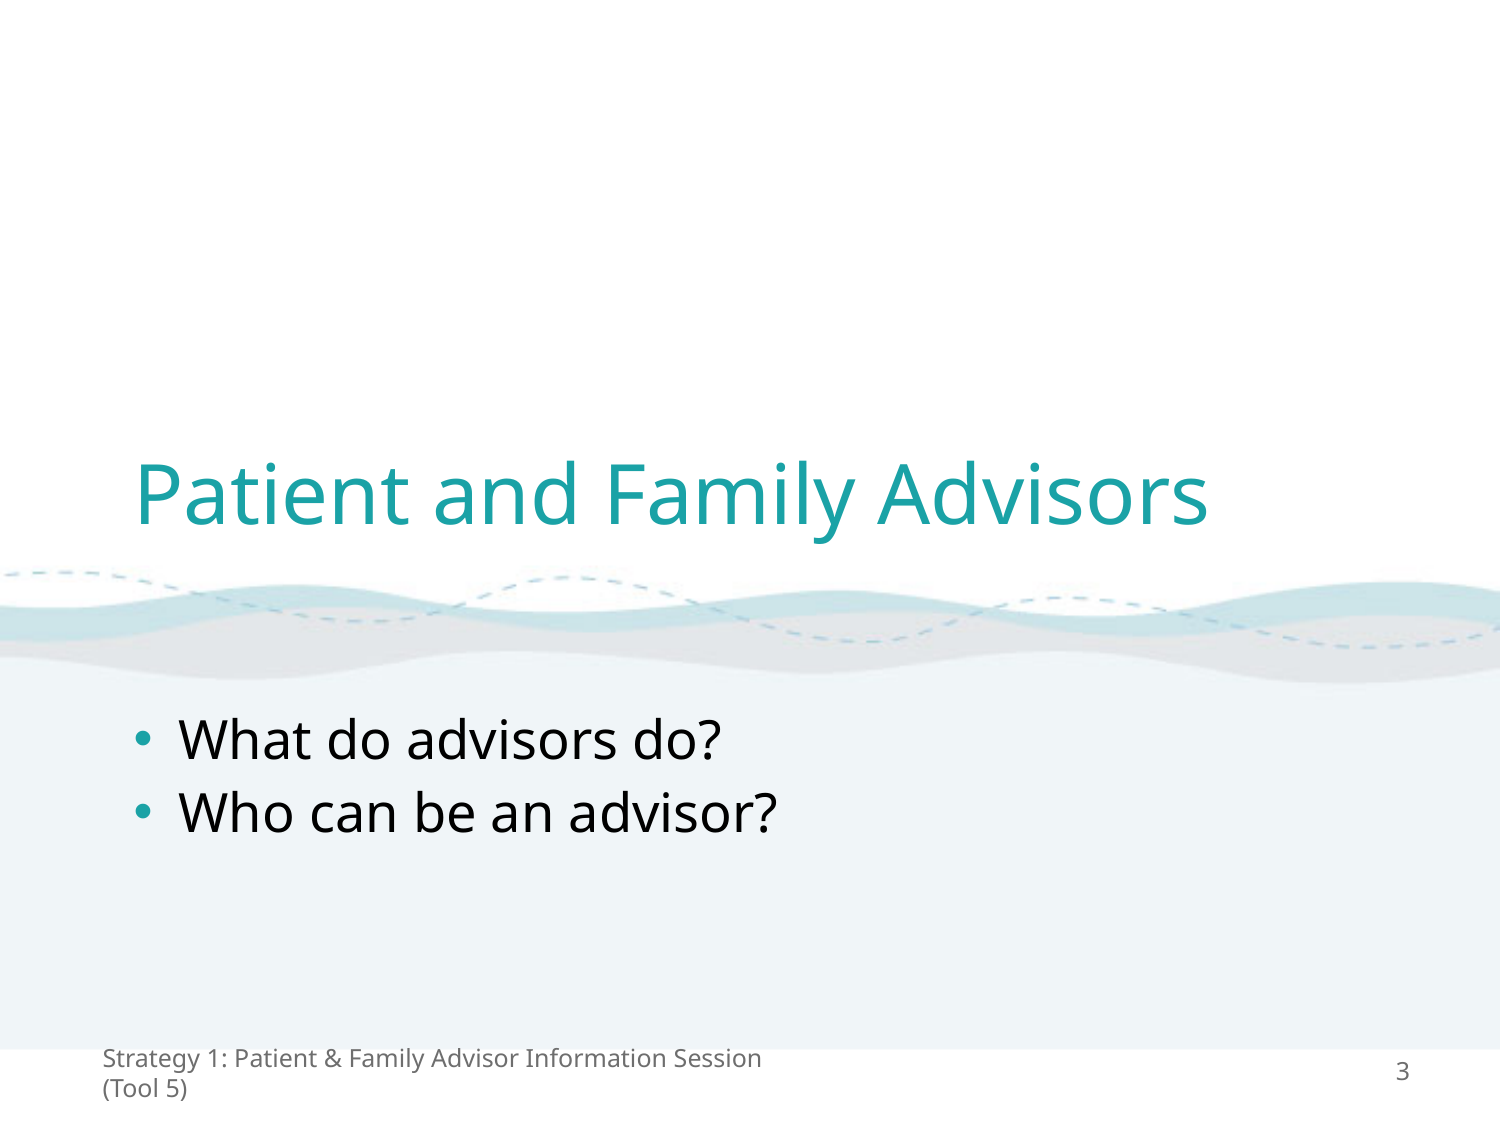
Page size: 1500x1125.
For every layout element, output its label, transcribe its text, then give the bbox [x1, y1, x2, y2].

slide_number 3 [1074, 1042, 1425, 1103]
list What do advisors do? Who can be an advisor? [118, 699, 1394, 947]
title Patient and Family Advisors [118, 324, 1394, 549]
picture [0, 0, 1500, 1125]
footer Strategy 1: Patient & Family Advisor Information Session (Tool 5) [87, 1042, 800, 1103]
